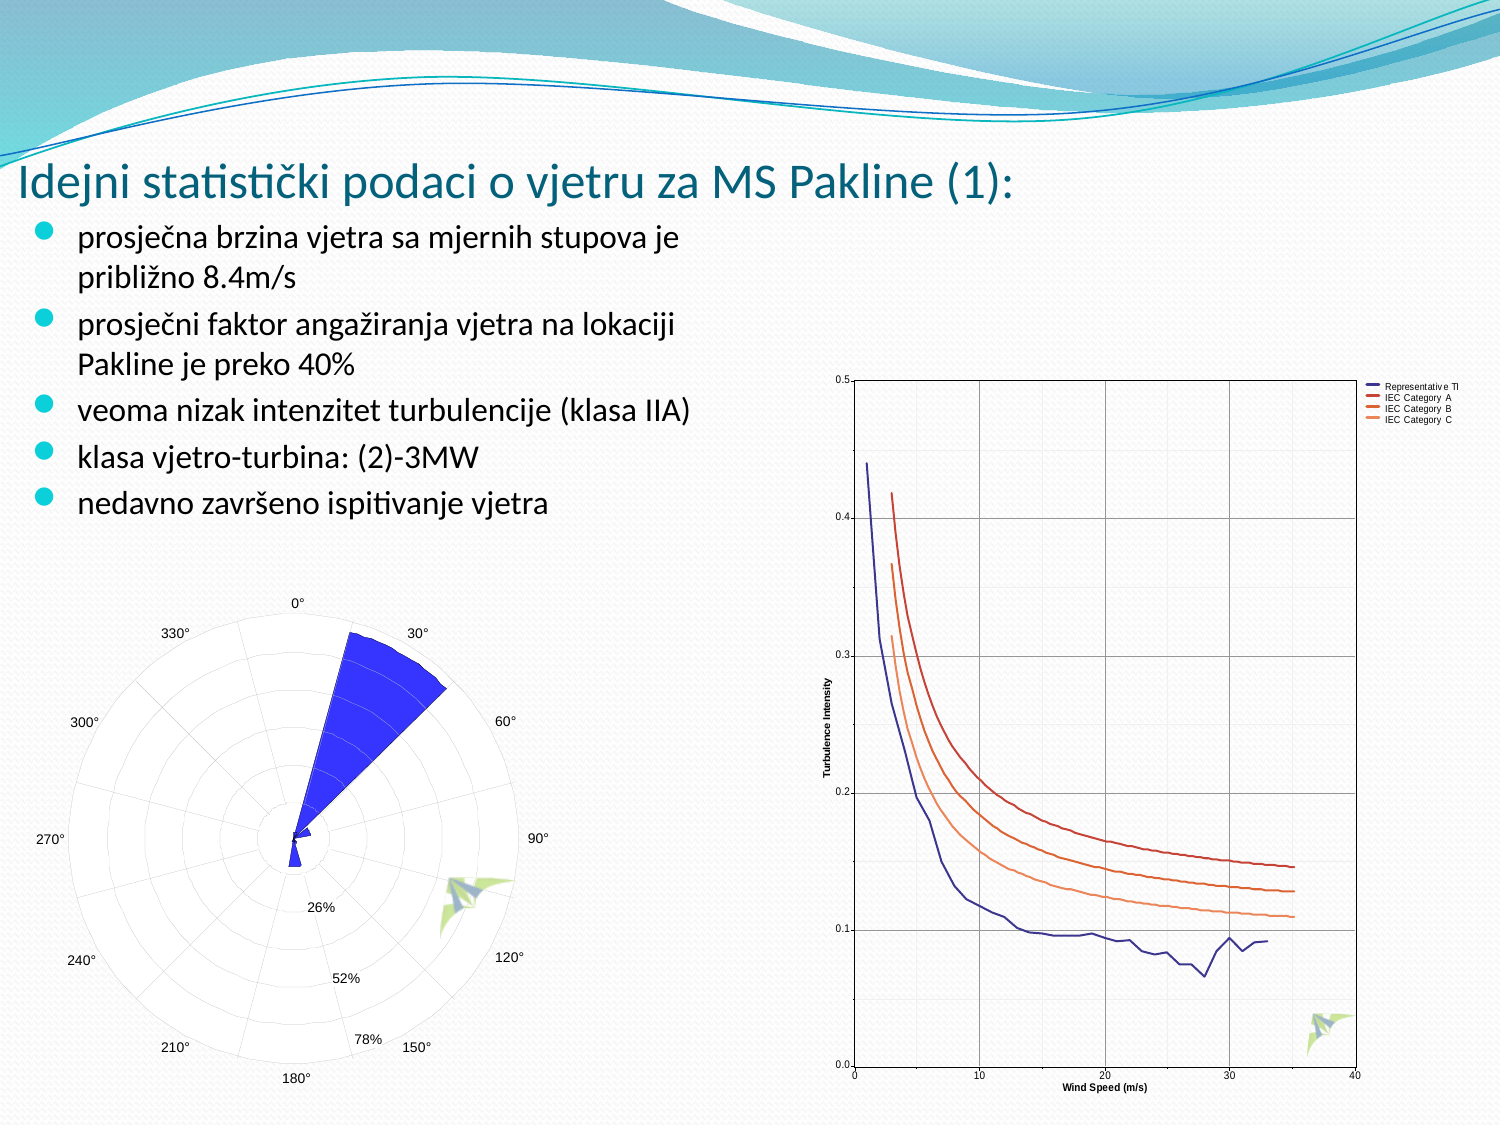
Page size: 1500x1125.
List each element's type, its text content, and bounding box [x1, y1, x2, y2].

picture [29, 571, 561, 1107]
list prosječna brzina vjetra sa mjernih stupova je približno 8.4m/s prosječni faktor angažiranja vjetra na lokaciji Pakline je preko 40% veoma nizak intenzitet turbulencije (klasa IIA) klasa vjetro-turbina: (2)-3MW nedavno završeno ispitivanje vjetra [17, 208, 786, 563]
picture [820, 373, 1459, 1095]
text_box Idejni statistički podaci o vjetru za MS Pakline (1): [17, 125, 1368, 209]
